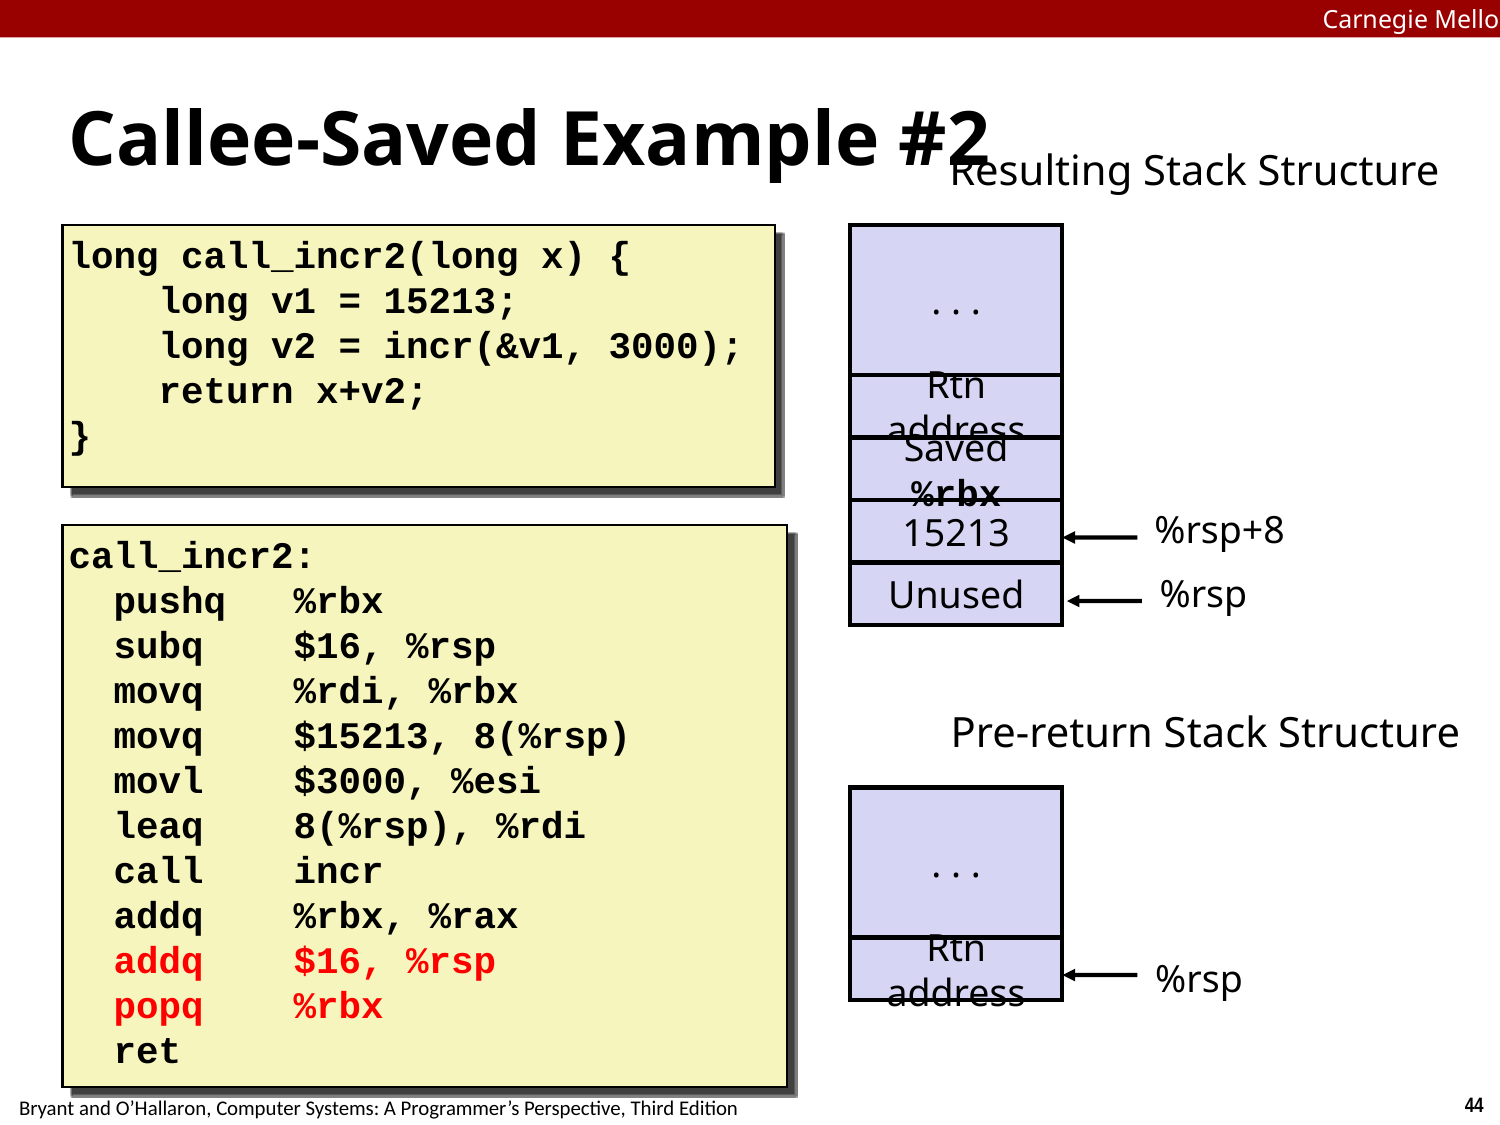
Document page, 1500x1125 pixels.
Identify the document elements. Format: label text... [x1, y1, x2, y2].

text_box [1066, 594, 1142, 608]
text_box . . . [849, 224, 1063, 374]
text_box long call_incr2(long x) { long v1 = 15213; long v2 = incr(&v1, 3000); return x+v2; } [62, 224, 775, 488]
text_box [1062, 531, 1138, 544]
text_box %rsp [1153, 563, 1254, 621]
text_box %rsp [1148, 948, 1250, 1007]
text_box Carnegie Mellon [1322, 3, 1500, 33]
text_box Rtn address [849, 937, 1063, 1000]
text_box Unused [849, 562, 1063, 625]
text_box Rtn address [849, 374, 1063, 437]
text_box [0, 0, 1500, 38]
text_box Saved %rbx [849, 437, 1063, 500]
text_box Pre-return Stack Structure [944, 699, 1467, 763]
text_box [1063, 968, 1138, 982]
text_box Resulting Stack Structure [943, 137, 1446, 200]
text_box 15213 [849, 500, 1063, 562]
text_box call_incr2: pushq %rbx subq $16, %rsp movq %rdi, %rbx movq $15213, 8(%rsp) movl $3000, %esi leaq 8(%rsp), %rdi call incr addq %rbx, %rax addq $16, %rsp popq %rbx ret [62, 525, 788, 1088]
text_box %rsp+8 [1148, 499, 1292, 558]
text_box . . . [849, 787, 1063, 937]
title Callee-Saved Example #2 [62, 41, 1438, 230]
